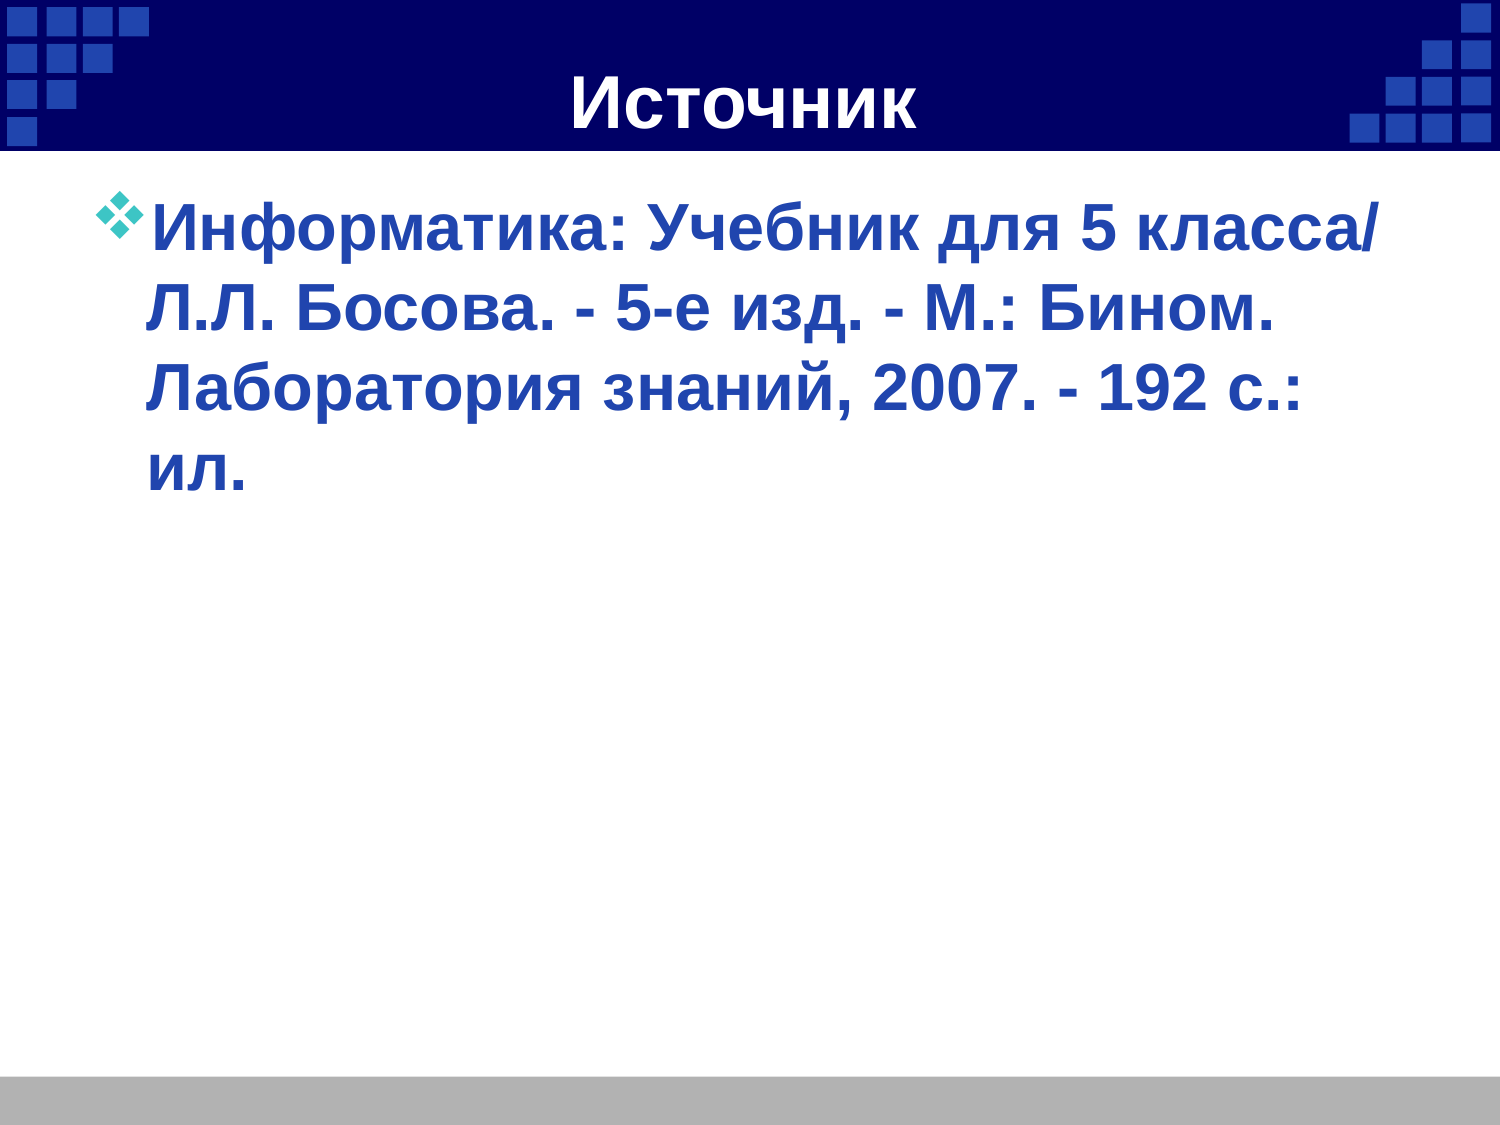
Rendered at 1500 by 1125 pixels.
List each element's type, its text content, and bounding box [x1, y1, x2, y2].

title Источник [137, 52, 1351, 145]
list Информатика: Учебник для 5 класса/ Л.Л. Босова. - 5-е изд. - М.: Бином. Лаборатория знаний, 2007. - 192 с.: ил. [74, 176, 1426, 1038]
